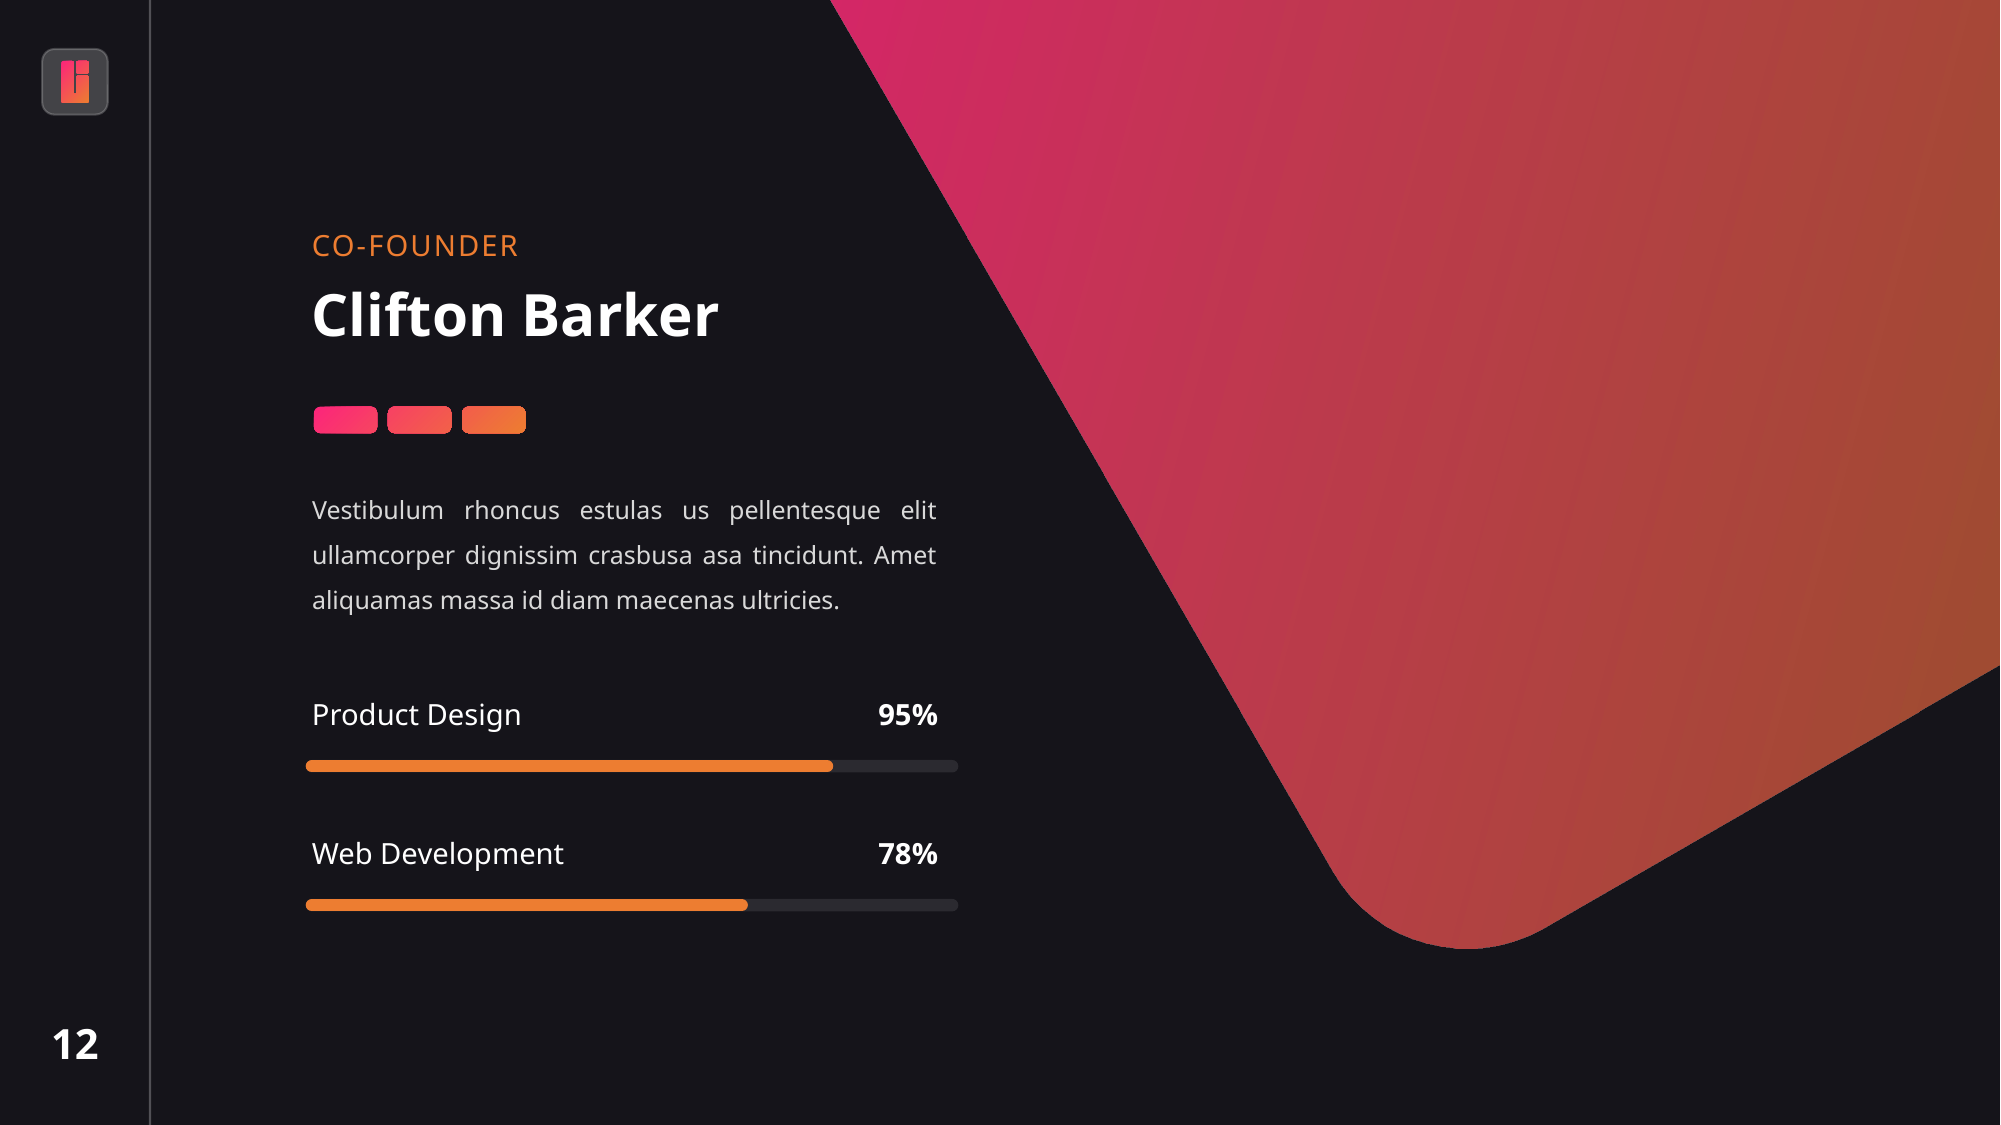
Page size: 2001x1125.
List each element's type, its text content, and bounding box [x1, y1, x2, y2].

text_box CO-FOUNDER [297, 219, 581, 270]
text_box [297, 689, 953, 767]
text_box [461, 405, 527, 435]
text_box Vestibulum rhoncus estulas us pellentesque elit ullamcorper dignissim crasbusa asa tincidunt. Amet aliquamas massa id diam maecenas ultricies. [297, 472, 830, 622]
text_box [312, 405, 379, 435]
picture [830, 0, 2000, 1125]
text_box [386, 405, 453, 435]
text_box Clifton Barker [297, 270, 775, 356]
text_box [297, 828, 953, 906]
